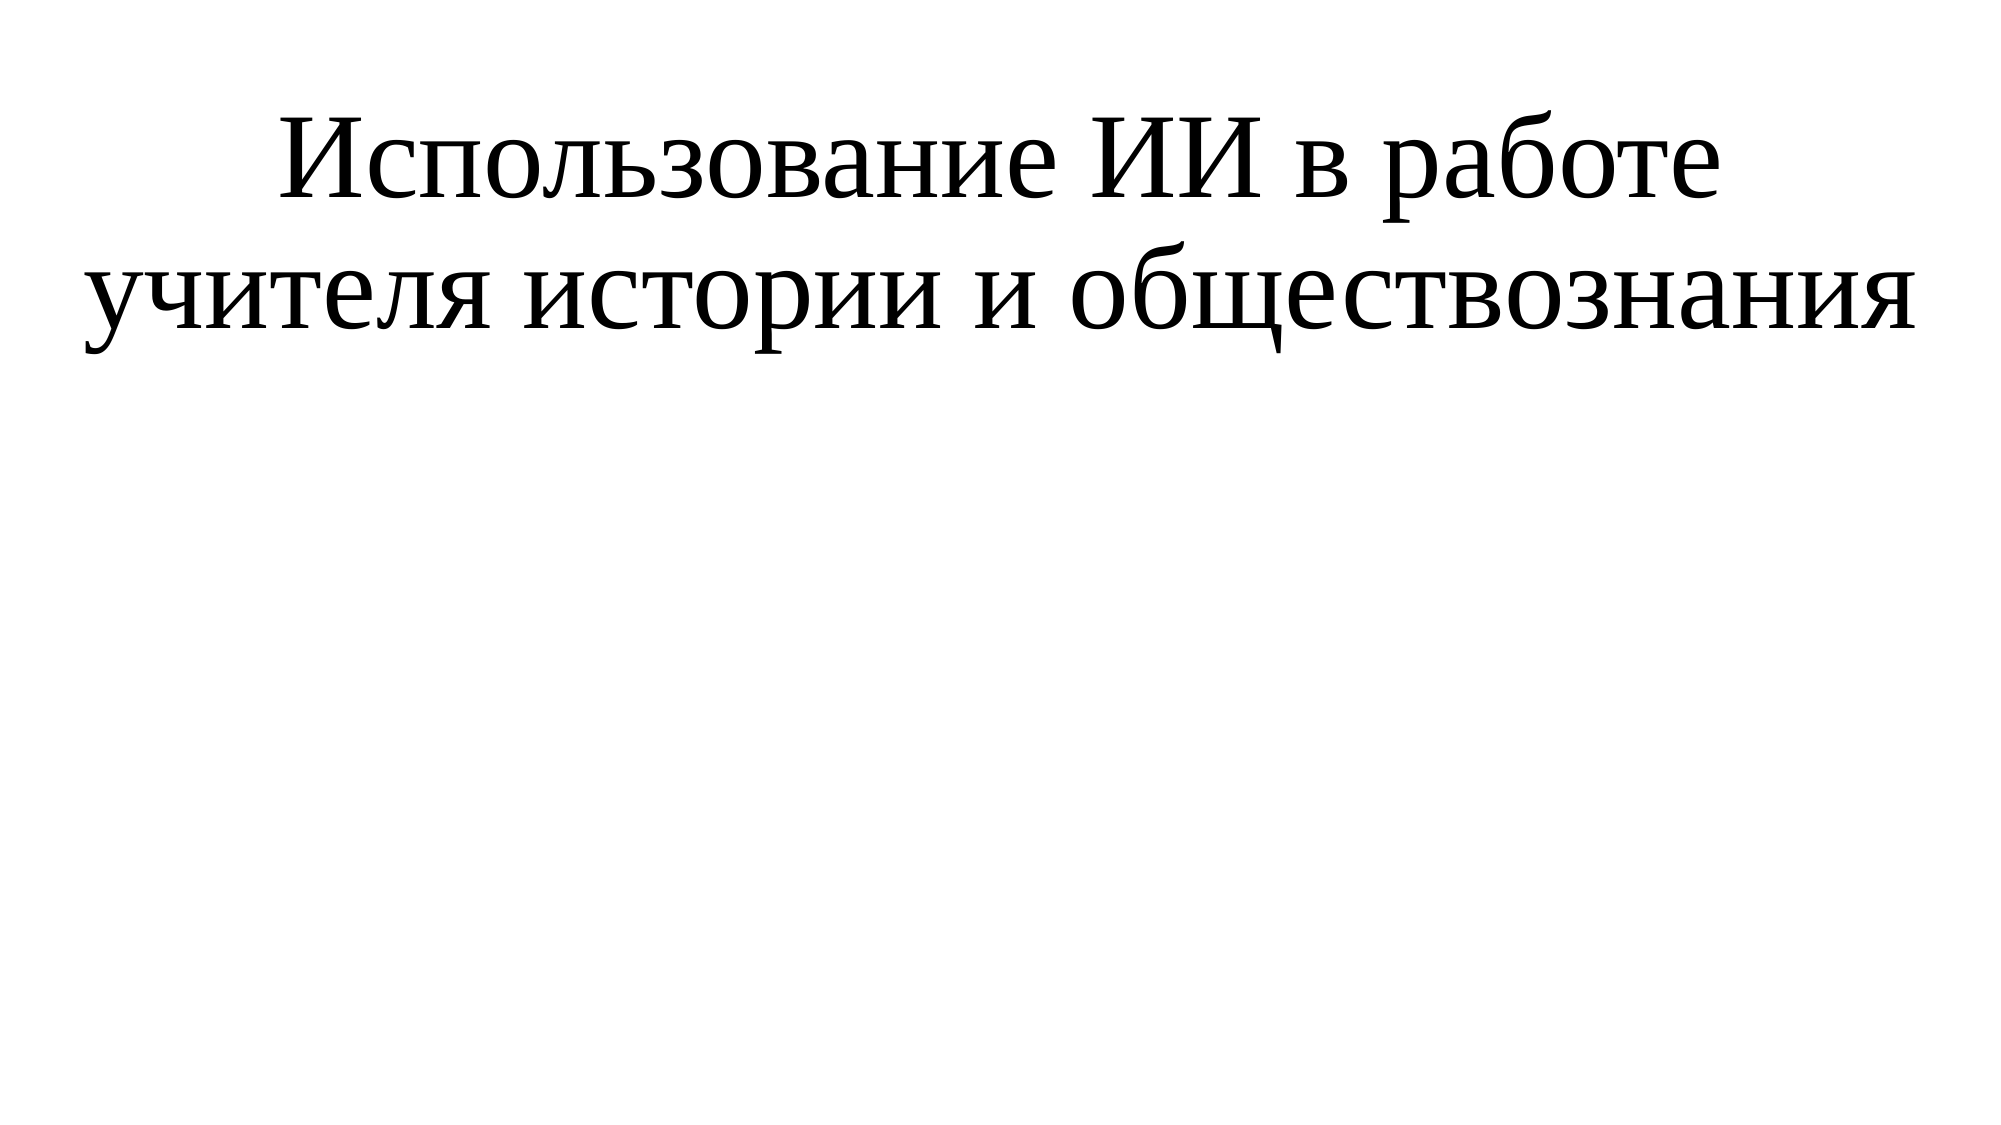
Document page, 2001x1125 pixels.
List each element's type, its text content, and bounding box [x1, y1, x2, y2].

title Использование ИИ в работе учителя истории и обществознания [67, 66, 1935, 363]
